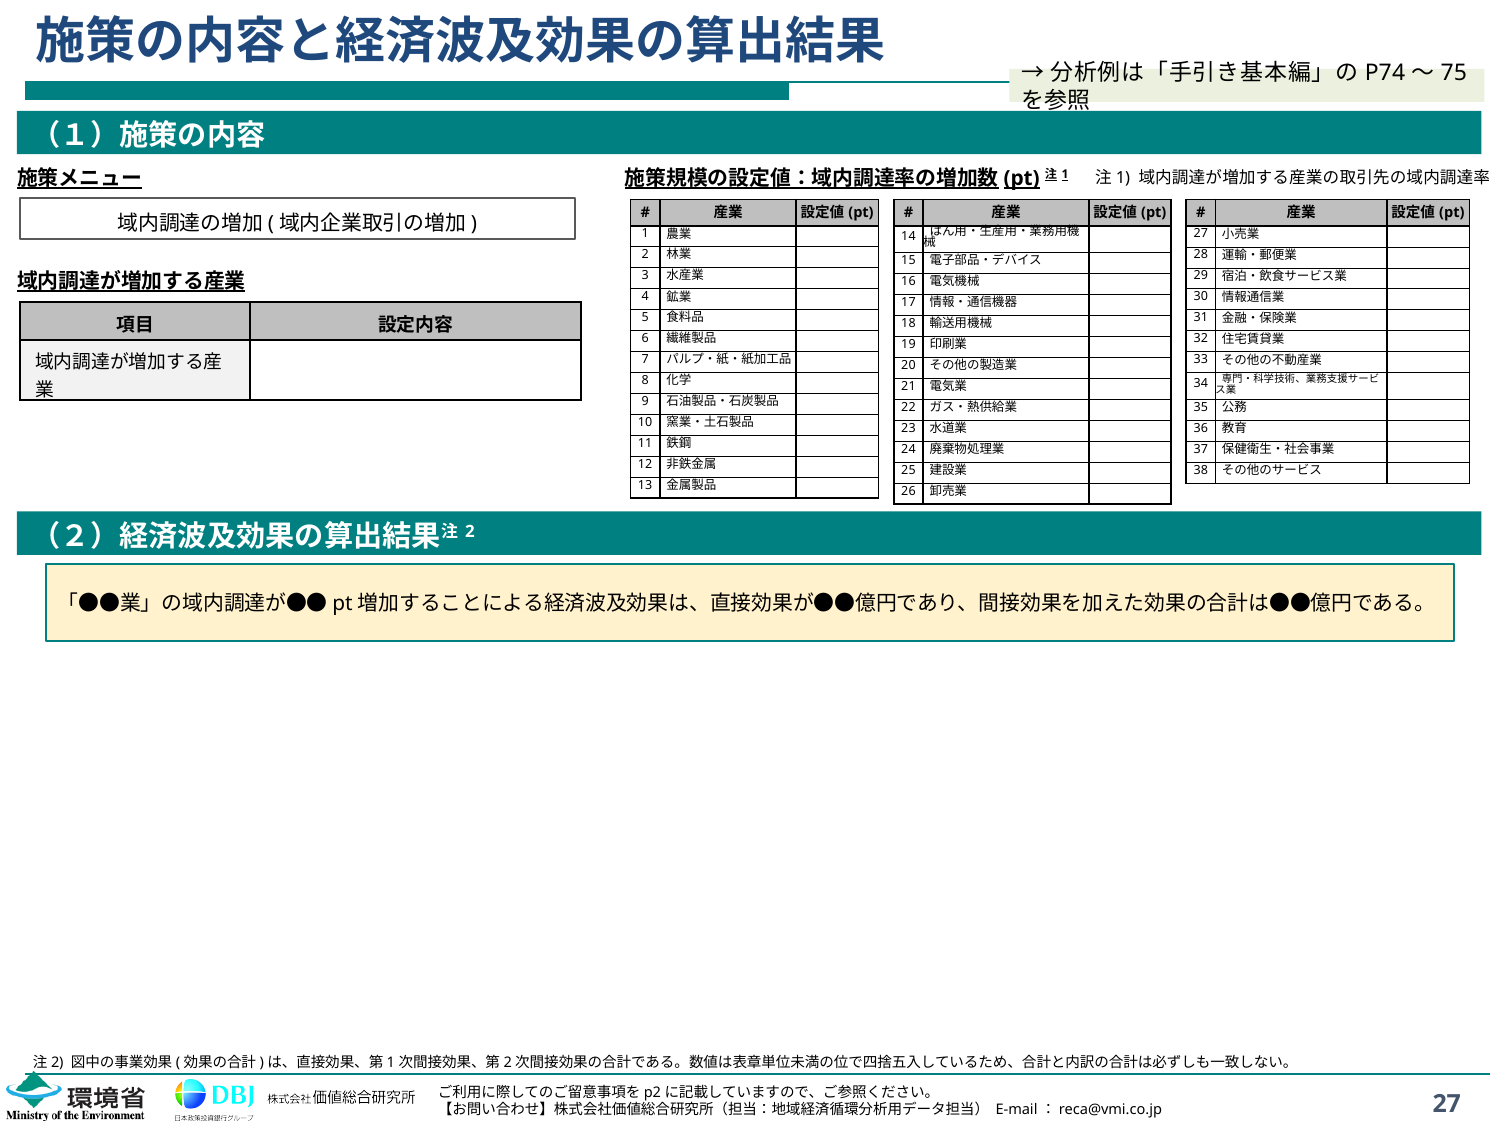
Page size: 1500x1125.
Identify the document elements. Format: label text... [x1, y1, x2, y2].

table_cell 19 [895, 337, 922, 357]
table_cell 水道業 [924, 421, 1088, 441]
table_cell その他の製造業 [924, 358, 1088, 378]
table_cell パルプ・紙・紙加工品 [661, 352, 795, 372]
table_cell 廃棄物処理業 [924, 442, 1088, 462]
table_cell 電気業 [924, 379, 1088, 399]
text_box 施策規模の設定値：域内調達率の増加数(pt)注1 [625, 164, 1139, 190]
table_cell 23 [895, 421, 922, 441]
table_cell 33 [1187, 352, 1215, 372]
table_cell 水産業 [661, 268, 795, 288]
text_box 施策メニュー [17, 164, 165, 190]
table_cell [251, 341, 580, 399]
table_cell 15 [895, 253, 922, 273]
table_header # [631, 200, 659, 225]
table_cell 14 [895, 227, 922, 252]
table_cell 鉄鋼 [661, 436, 795, 456]
table_cell [1388, 310, 1469, 330]
table_cell 13 [631, 478, 659, 497]
table_cell 12 [631, 457, 659, 477]
table_cell 林業 [661, 247, 795, 267]
table_cell [1388, 400, 1469, 420]
table_cell [1090, 379, 1170, 399]
table_cell 37 [1187, 442, 1215, 462]
table_cell 1 [631, 227, 659, 246]
title 施策の内容と経済波及効果の算出結果 [19, 0, 1349, 76]
table_cell 9 [631, 394, 659, 414]
text_box （２）経済波及効果の算出結果注2 [16, 511, 1482, 555]
table_cell [797, 457, 878, 477]
table_cell 運輸・郵便業 [1216, 248, 1386, 268]
table_cell [797, 373, 878, 393]
table_cell 印刷業 [924, 337, 1088, 357]
table_cell [797, 436, 878, 456]
table_cell 宿泊・飲食サービス業 [1216, 269, 1386, 288]
table_cell 電子部品・デバイス [924, 253, 1088, 273]
table_cell 専門・科学技術、業務支援サービス業 [1216, 373, 1386, 399]
table_cell 5 [631, 310, 659, 330]
table_cell 小売業 [1216, 227, 1386, 247]
table_cell [1388, 463, 1469, 483]
table_cell 24 [895, 442, 922, 462]
table_cell 食料品 [661, 310, 795, 330]
table_header # [1187, 200, 1215, 225]
table_cell 化学 [661, 373, 795, 393]
table_cell [1388, 331, 1469, 351]
table_cell [1090, 253, 1170, 273]
table_header 産業 [924, 200, 1088, 225]
table_cell [1388, 289, 1469, 309]
table_cell 7 [631, 352, 659, 372]
table_cell [797, 415, 878, 435]
table_cell 11 [631, 436, 659, 456]
table_cell [797, 394, 878, 414]
table_cell [1090, 463, 1170, 483]
table_header 項目 [21, 303, 249, 339]
table_cell [1090, 274, 1170, 294]
table_cell [797, 247, 878, 267]
table_cell 22 [895, 400, 922, 420]
table_cell 住宅賃貸業 [1216, 331, 1386, 351]
table_cell [1090, 295, 1170, 315]
table_cell 建設業 [924, 463, 1088, 483]
table_cell [1388, 373, 1469, 399]
table_cell [797, 478, 878, 497]
table_cell [1388, 269, 1469, 288]
table_cell 金融・保険業 [1216, 310, 1386, 330]
table_cell 27 [1187, 227, 1215, 247]
table_cell [1090, 421, 1170, 441]
table_cell 非鉄金属 [661, 457, 795, 477]
table_cell 6 [631, 331, 659, 351]
table_cell 17 [895, 295, 922, 315]
table_cell 鉱業 [661, 289, 795, 309]
table_cell [1388, 421, 1469, 441]
table_cell 保健衛生・社会事業 [1216, 442, 1386, 462]
text_box 「●●業」の域内調達が●●pt増加することによる経済波及効果は、直接効果が●●億円であり、間接効果を加えた効果の合計は●●億円である。 [46, 564, 1454, 641]
table_cell 34 [1187, 373, 1215, 399]
picture [171, 1075, 419, 1125]
table_cell [797, 352, 878, 372]
table_cell [797, 227, 878, 246]
table_cell 8 [631, 373, 659, 393]
table_cell [797, 289, 878, 309]
table_cell 18 [895, 316, 922, 336]
table_cell 窯業・土石製品 [661, 415, 795, 435]
table_cell 26 [895, 484, 922, 503]
table_cell その他の不動産業 [1216, 352, 1386, 372]
slide_number 27 [1393, 1079, 1500, 1122]
table_header # [895, 200, 922, 225]
table_cell 10 [631, 415, 659, 435]
text_box 域内調達が増加する産業 [17, 267, 402, 293]
text_box 注1) 域内調達が増加する産業の取引先の域内調達率 [1139, 167, 1491, 188]
table_cell 電気機械 [924, 274, 1088, 294]
table_cell [797, 331, 878, 351]
table_cell [1090, 337, 1170, 357]
table_cell 20 [895, 358, 922, 378]
table_cell [1388, 248, 1469, 268]
table_cell [1388, 227, 1469, 247]
table_cell [1388, 442, 1469, 462]
text_box 域内調達の増加(域内企業取引の増加) [19, 197, 575, 240]
table_cell 38 [1187, 463, 1215, 483]
table_cell 36 [1187, 421, 1215, 441]
table_cell 16 [895, 274, 922, 294]
table_cell 4 [631, 289, 659, 309]
table_cell 3 [631, 268, 659, 288]
table_header 設定値(pt) [797, 200, 878, 225]
table_cell [1388, 352, 1469, 372]
text_box →分析例は「手引き基本編」のP74～75を参照 [1009, 68, 1485, 102]
table_cell [797, 310, 878, 330]
table_cell ガス・熱供給業 [924, 400, 1088, 420]
table_header 設定値(pt) [1388, 200, 1469, 225]
table_cell 域内調達が増加する産業 [21, 341, 249, 399]
table_cell [1090, 442, 1170, 462]
table_cell 石油製品・石炭製品 [661, 394, 795, 414]
table_cell 21 [895, 379, 922, 399]
text_box （１）施策の内容 [16, 110, 1482, 155]
table_cell 29 [1187, 269, 1215, 288]
table_header 設定内容 [251, 303, 580, 339]
table_header 産業 [661, 200, 795, 225]
table_cell [797, 268, 878, 288]
table_cell 農業 [661, 227, 795, 246]
table_header 産業 [1216, 200, 1386, 225]
table_cell 情報通信業 [1216, 289, 1386, 309]
table_cell [1090, 227, 1170, 252]
table_cell 情報・通信機器 [924, 295, 1088, 315]
table_cell 30 [1187, 289, 1215, 309]
table_cell 繊維製品 [661, 331, 795, 351]
table_cell 31 [1187, 310, 1215, 330]
table_cell [1090, 316, 1170, 336]
table_cell 卸売業 [924, 484, 1088, 503]
table_cell 25 [895, 463, 922, 483]
text_box 注2) 図中の事業効果(効果の合計)は、直接効果、第1次間接効果、第2次間接効果の合計である。数値は表章単位未満の位で四捨五入しているため、合計と内訳の合計は必ずしも一致しない。 [33, 1050, 1451, 1071]
table_cell 金属製品 [661, 478, 795, 497]
picture [2, 1071, 148, 1125]
table_cell 2 [631, 247, 659, 267]
table_cell その他のサービス [1216, 463, 1386, 483]
table_cell 35 [1187, 400, 1215, 420]
table_cell [1090, 400, 1170, 420]
table_cell 28 [1187, 248, 1215, 268]
table_cell はん用・生産用・業務用機械 [924, 227, 1088, 252]
table_cell [1090, 358, 1170, 378]
table_cell 32 [1187, 331, 1215, 351]
table_cell [1090, 484, 1170, 503]
table_cell 教育 [1216, 421, 1386, 441]
table_cell 公務 [1216, 400, 1386, 420]
table_cell 輸送用機械 [924, 316, 1088, 336]
table_header 設定値(pt) [1090, 200, 1170, 225]
